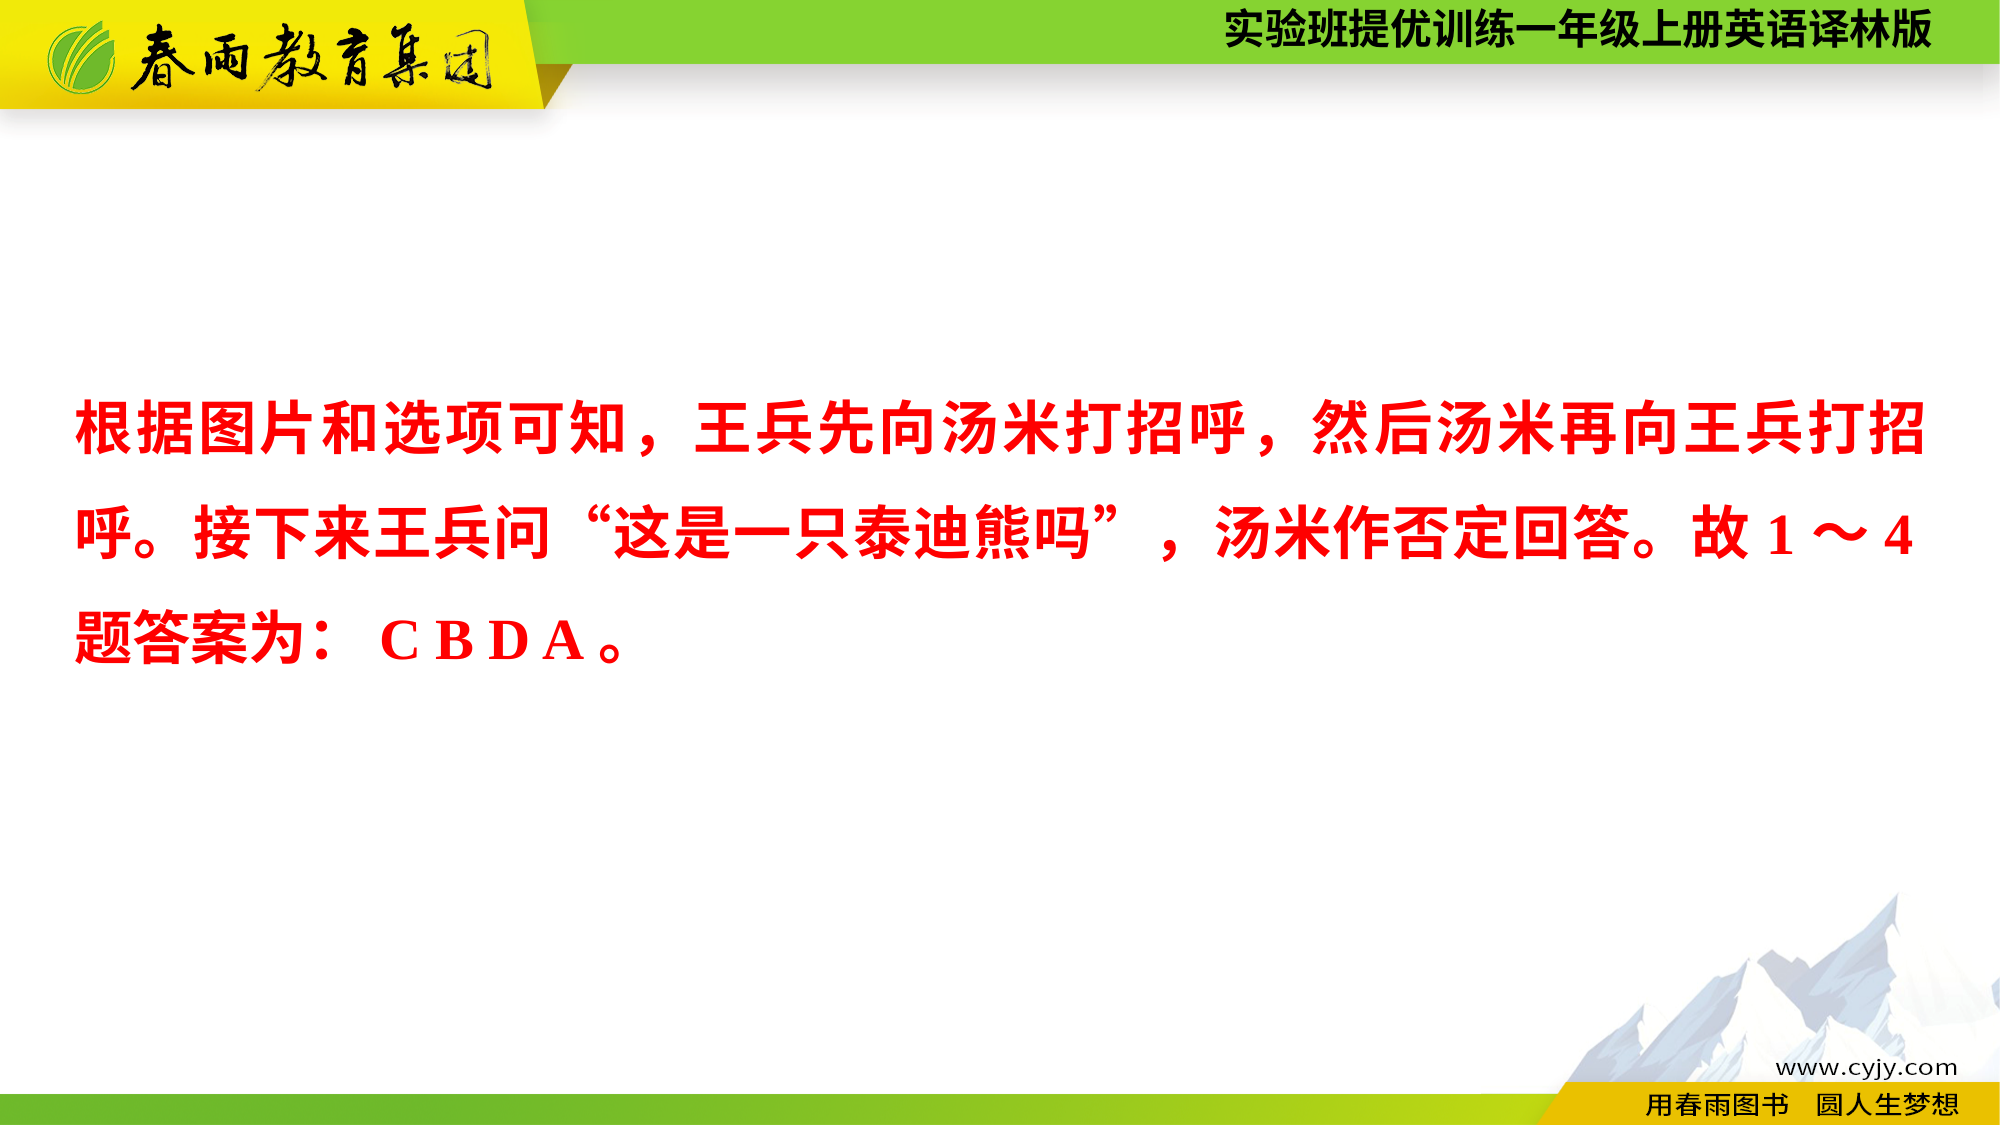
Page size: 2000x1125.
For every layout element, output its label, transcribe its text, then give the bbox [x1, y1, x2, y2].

picture [0, 0, 2000, 1125]
list 根据图片和选项可知，王兵先向汤米打招呼，然后汤米再向王兵打招呼。接下来王兵问“这是一只泰迪熊吗”，汤米作否定回答。故1～4题答案为：C B D A。 [59, 349, 1944, 669]
